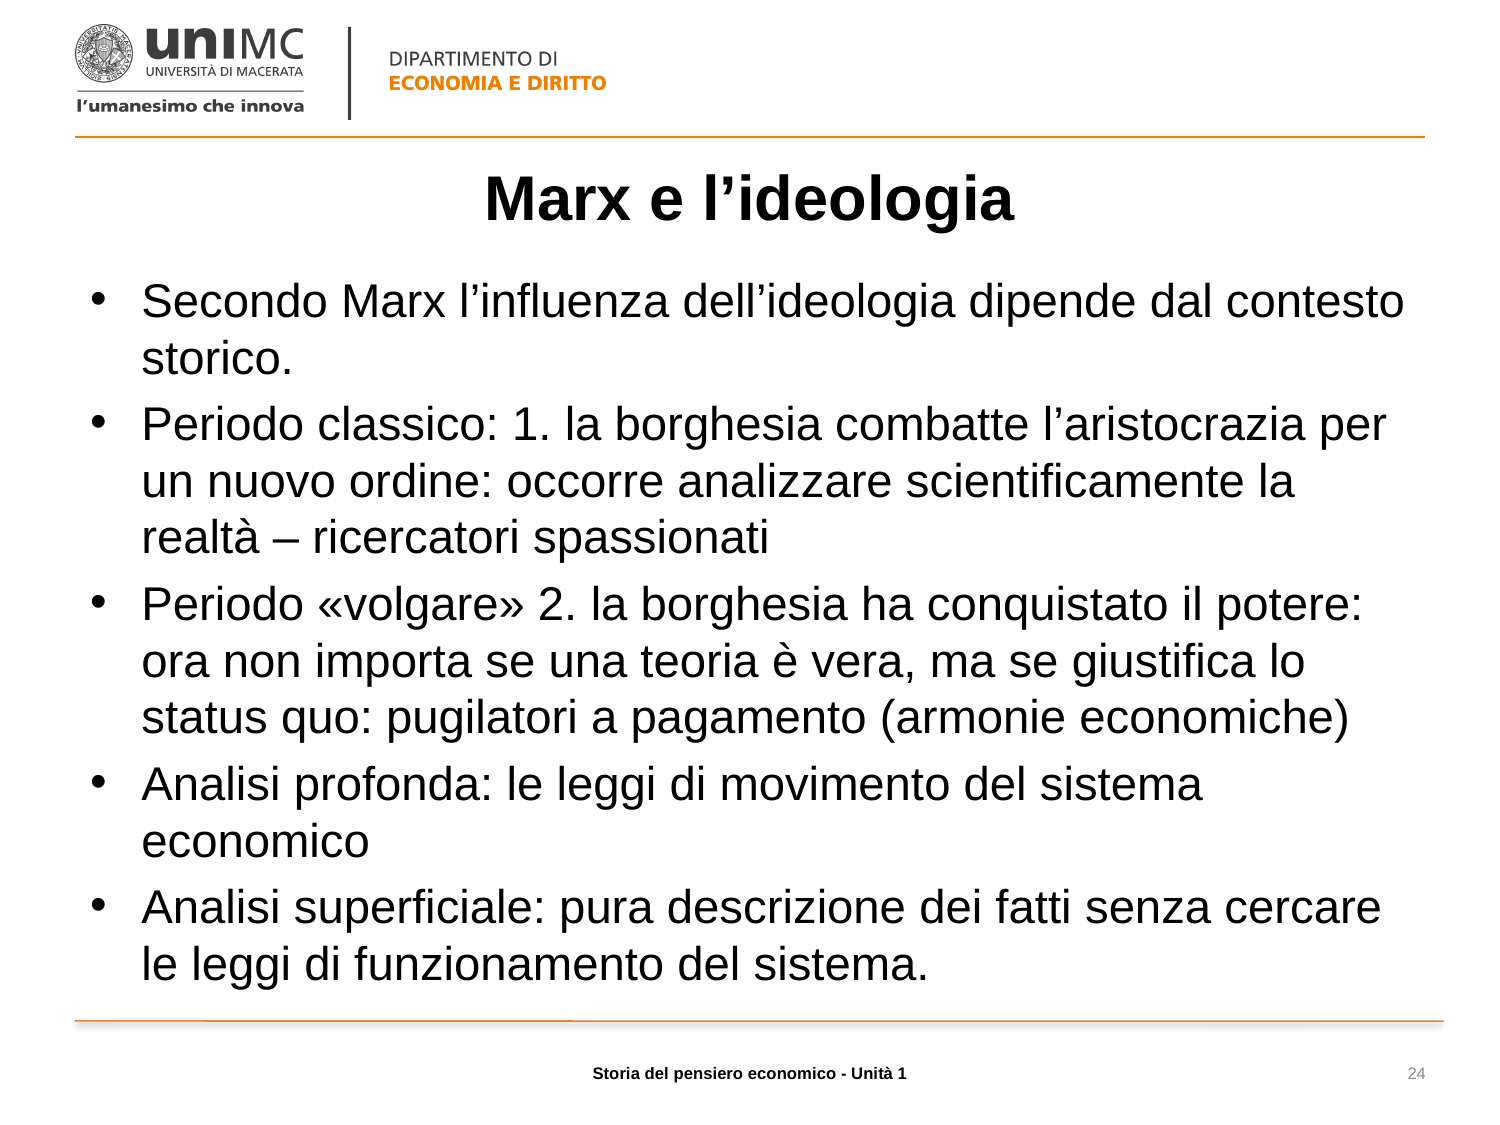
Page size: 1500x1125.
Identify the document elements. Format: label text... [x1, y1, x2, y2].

list Secondo Marx l’influenza dell’ideologia dipende dal contesto storico. Periodo classico: 1. la borghesia combatte l’aristocrazia per un nuovo ordine: occorre analizzare scientificamente la realtà – ricercatori spassionati Periodo «volgare» 2. la borghesia ha conquistato il potere: ora non importa se una teoria è vera, ma se giustifica lo status quo: pugilatori a pagamento (armonie economiche) Analisi profonda: le leggi di movimento del sistema economico Analisi superficiale: pura descrizione dei fatti senza cercare le leggi di funzionamento del sistema. [75, 262, 1425, 1005]
footer Storia del pensiero economico - Unità 1 [512, 1042, 988, 1103]
slide_number 24 [1091, 1042, 1442, 1103]
picture [75, 24, 1425, 138]
title Marx e l’ideologia [75, 149, 1425, 241]
